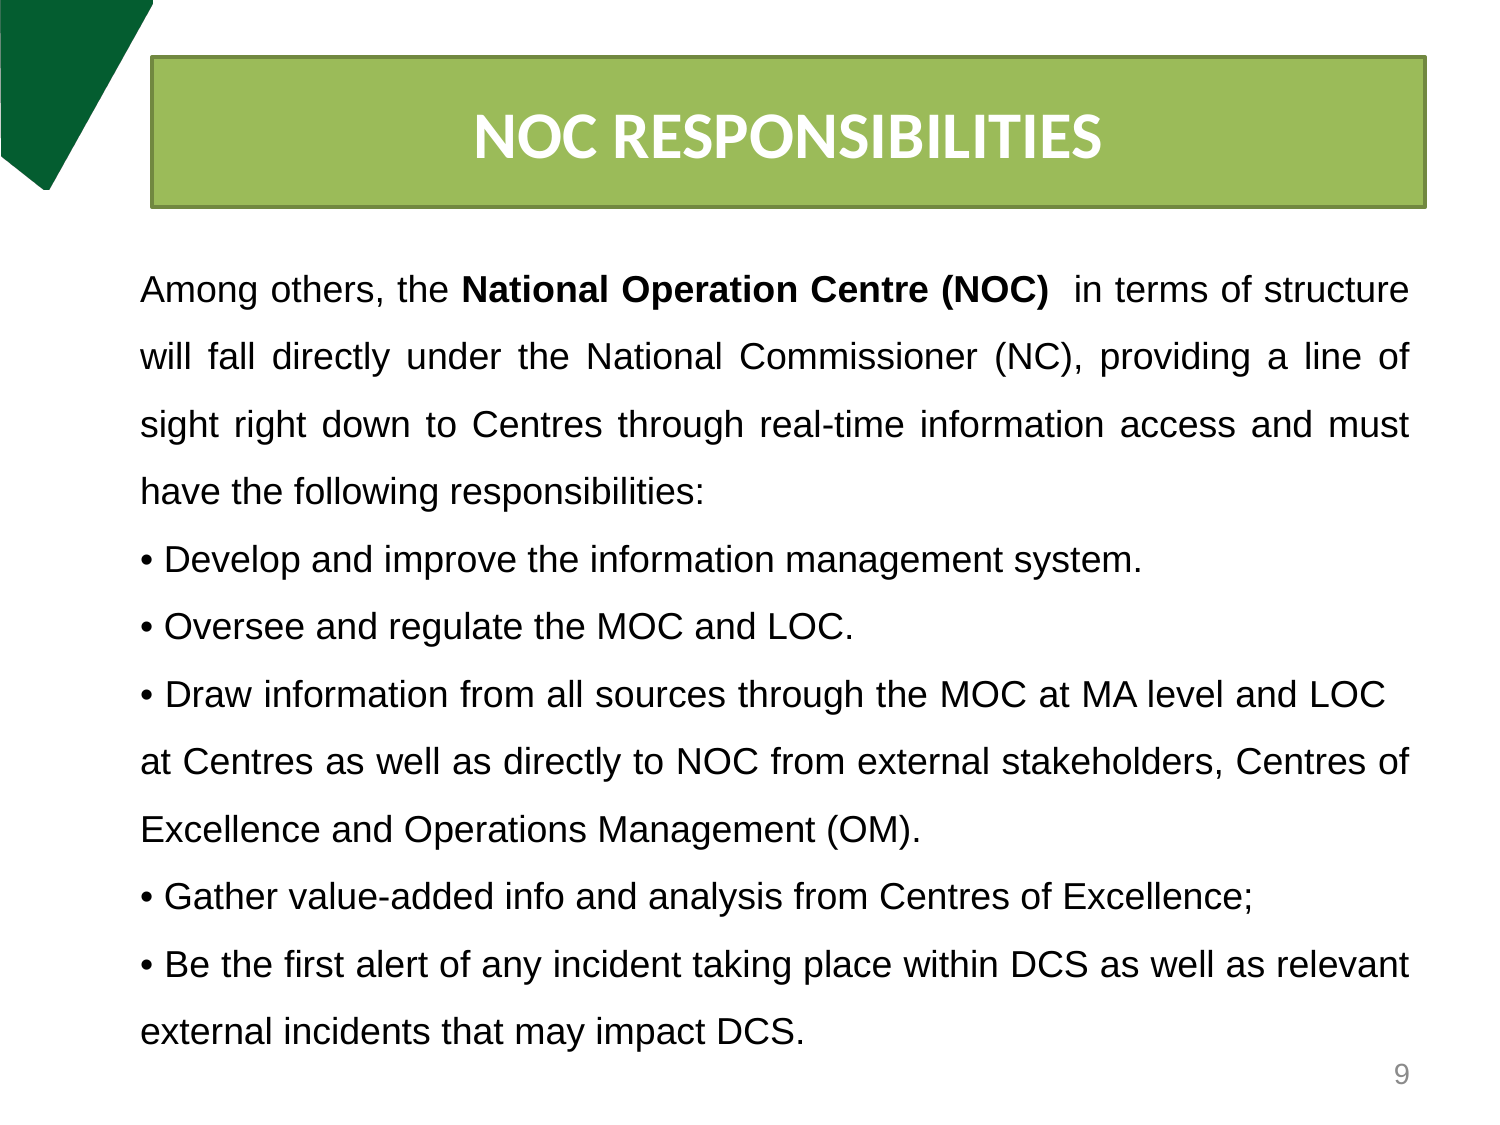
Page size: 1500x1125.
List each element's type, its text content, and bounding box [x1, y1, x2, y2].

list Among others, the National Operation Centre (NOC) in terms of structure will fall directly under the National Commissioner (NC), providing a line of sight right down to Centres through real-time information access and must have the following responsibilities: • Develop and improve the information management system. • Oversee and regulate the MOC and LOC. • Draw information from all sources through the MOC at MA level and LOC at Centres as well as directly to NOC from external stakeholders, Centres of Excellence and Operations Management (OM). • Gather value-added info and analysis from Centres of Excellence; • Be the first alert of any incident taking place within DCS as well as relevant external incidents that may impact DCS. [125, 234, 1425, 1074]
title NOC RESPONSIBILITIES [152, 57, 1425, 208]
slide_number 9 [1074, 1042, 1425, 1103]
picture [0, 0, 153, 190]
